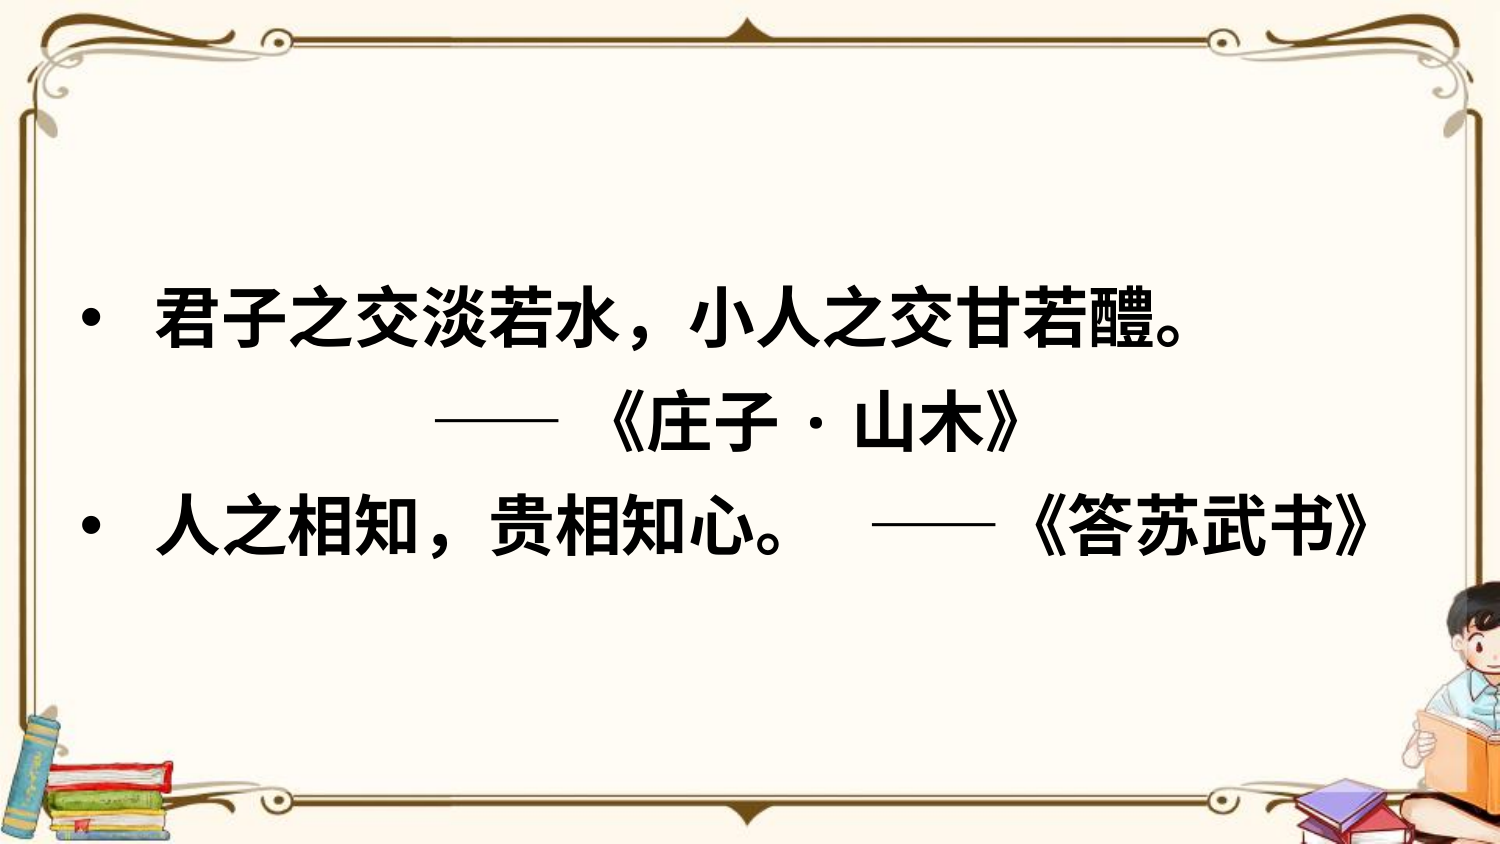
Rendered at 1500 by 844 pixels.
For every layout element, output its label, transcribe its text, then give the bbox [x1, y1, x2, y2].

picture [0, 0, 1500, 844]
text_box 君子之交淡若水，小人之交甘若醴。 ——《庄子·山木》 人之相知，贵相知心。 ——《答苏武书》 [64, 244, 1447, 572]
